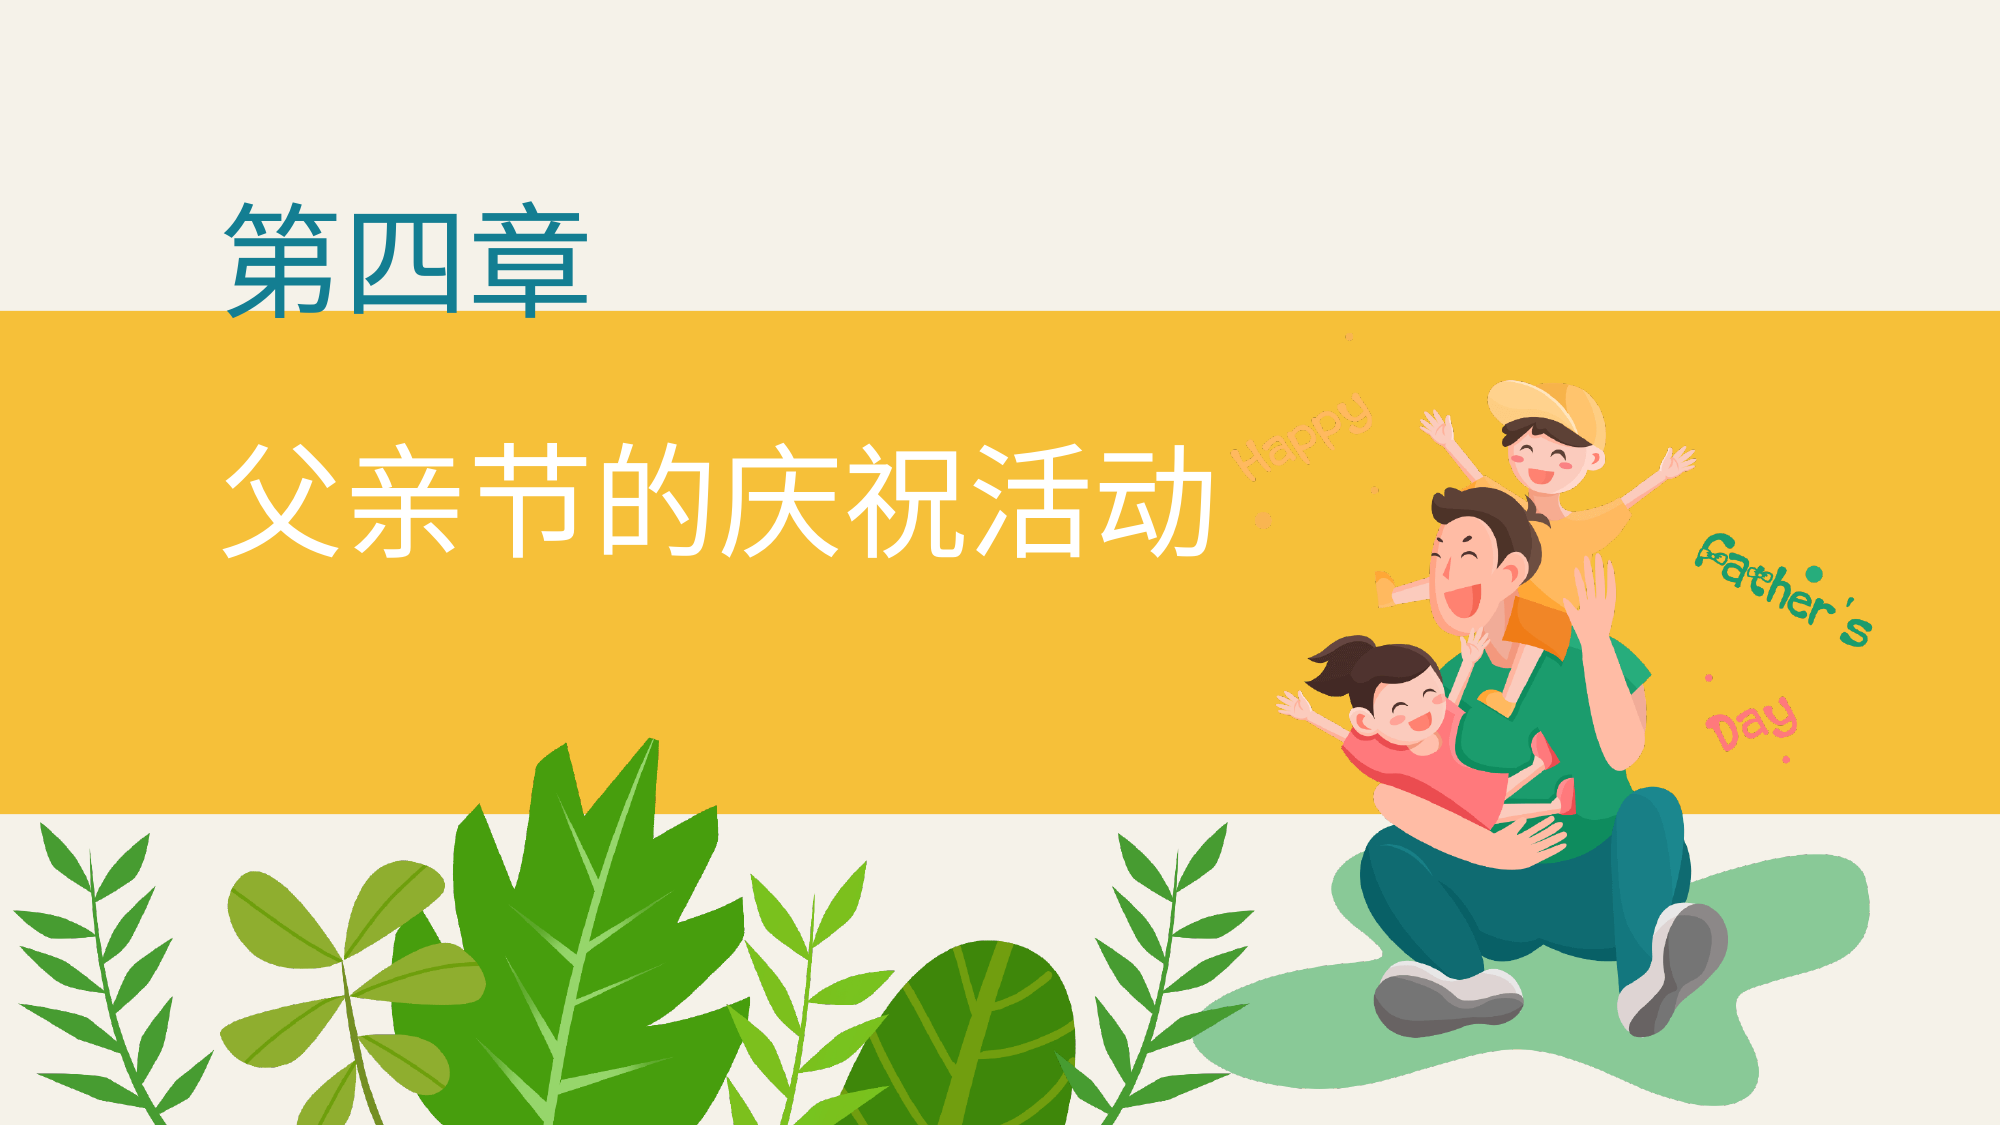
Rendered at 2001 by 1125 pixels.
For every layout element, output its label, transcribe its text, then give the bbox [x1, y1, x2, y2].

picture [906, 259, 2000, 1125]
text_box 父亲节的庆祝活动 [203, 416, 906, 582]
text_box 第四章 [203, 176, 766, 341]
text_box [0, 685, 1267, 1125]
